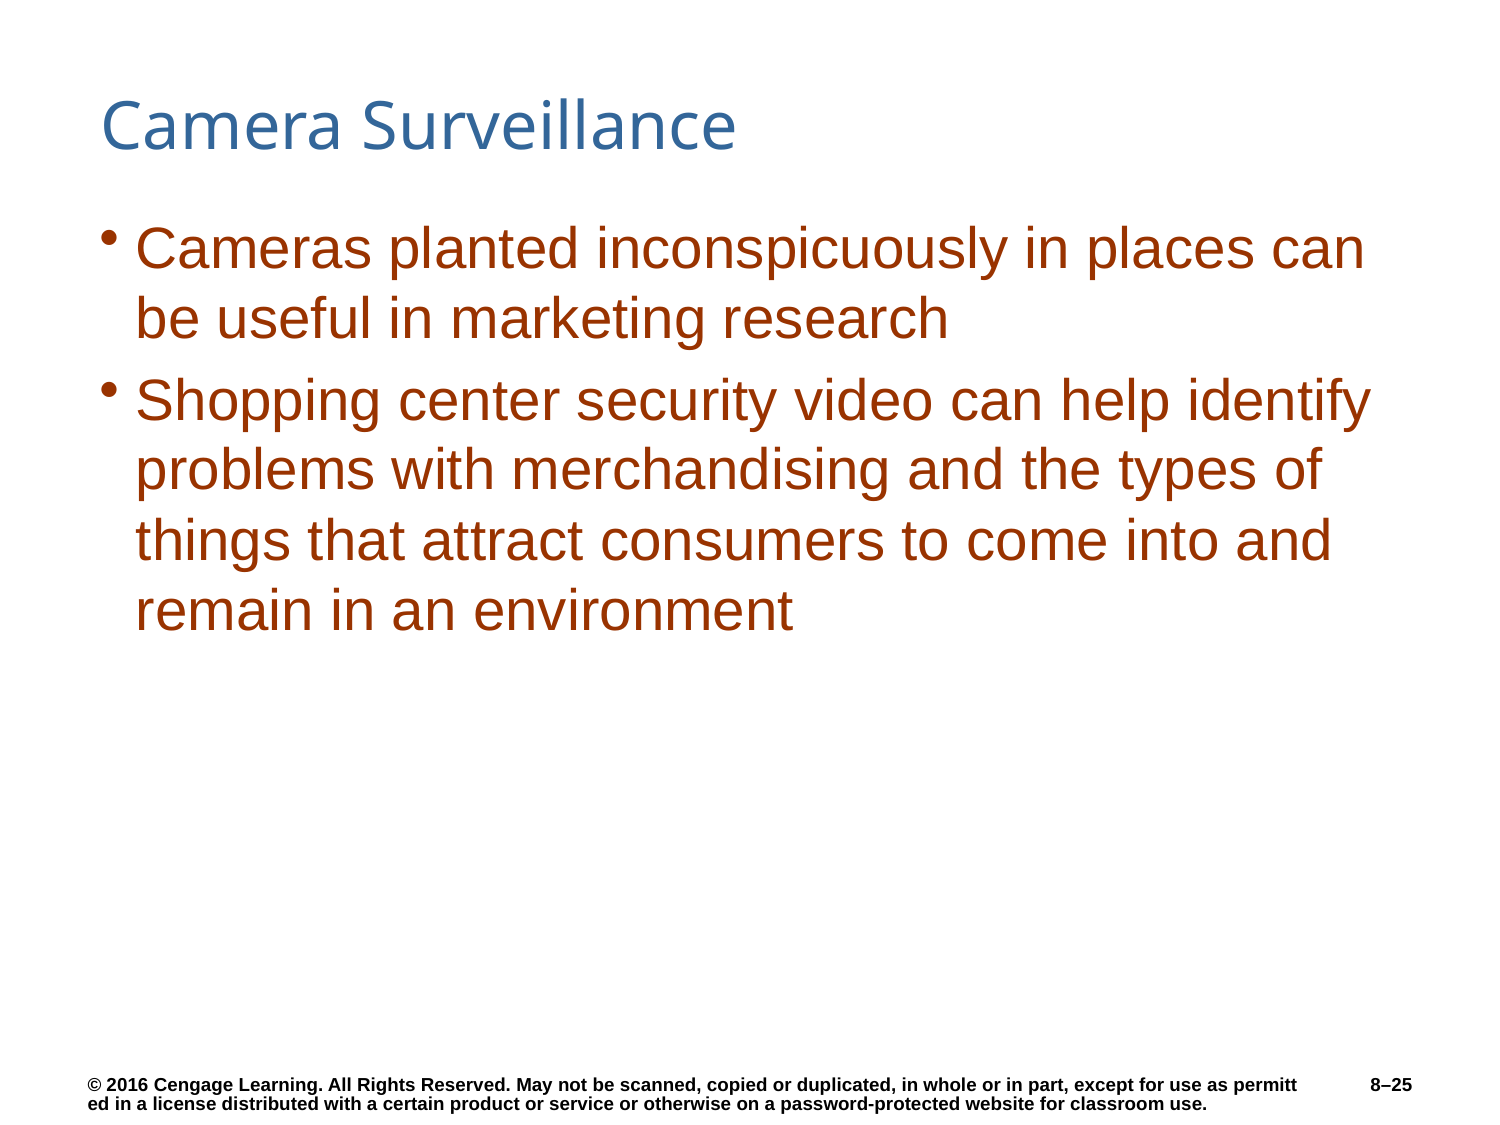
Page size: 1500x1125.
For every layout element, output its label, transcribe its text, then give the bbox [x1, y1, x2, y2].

footer © 2016 Cengage Learning. All Rights Reserved. May not be scanned, copied or duplicated, in whole or in part, except for use as permitted in a license distributed with a certain product or service or otherwise on a password-protected website for classroom use. [87, 1057, 1050, 1103]
slide_number 8–25 [1050, 1042, 1413, 1103]
title Camera Surveillance [85, 75, 1411, 171]
list Cameras planted inconspicuously in places can be useful in marketing research Shopping center security video can help identify problems with merchandising and the types of things that attract consumers to come into and remain in an environment [84, 202, 1414, 1013]
